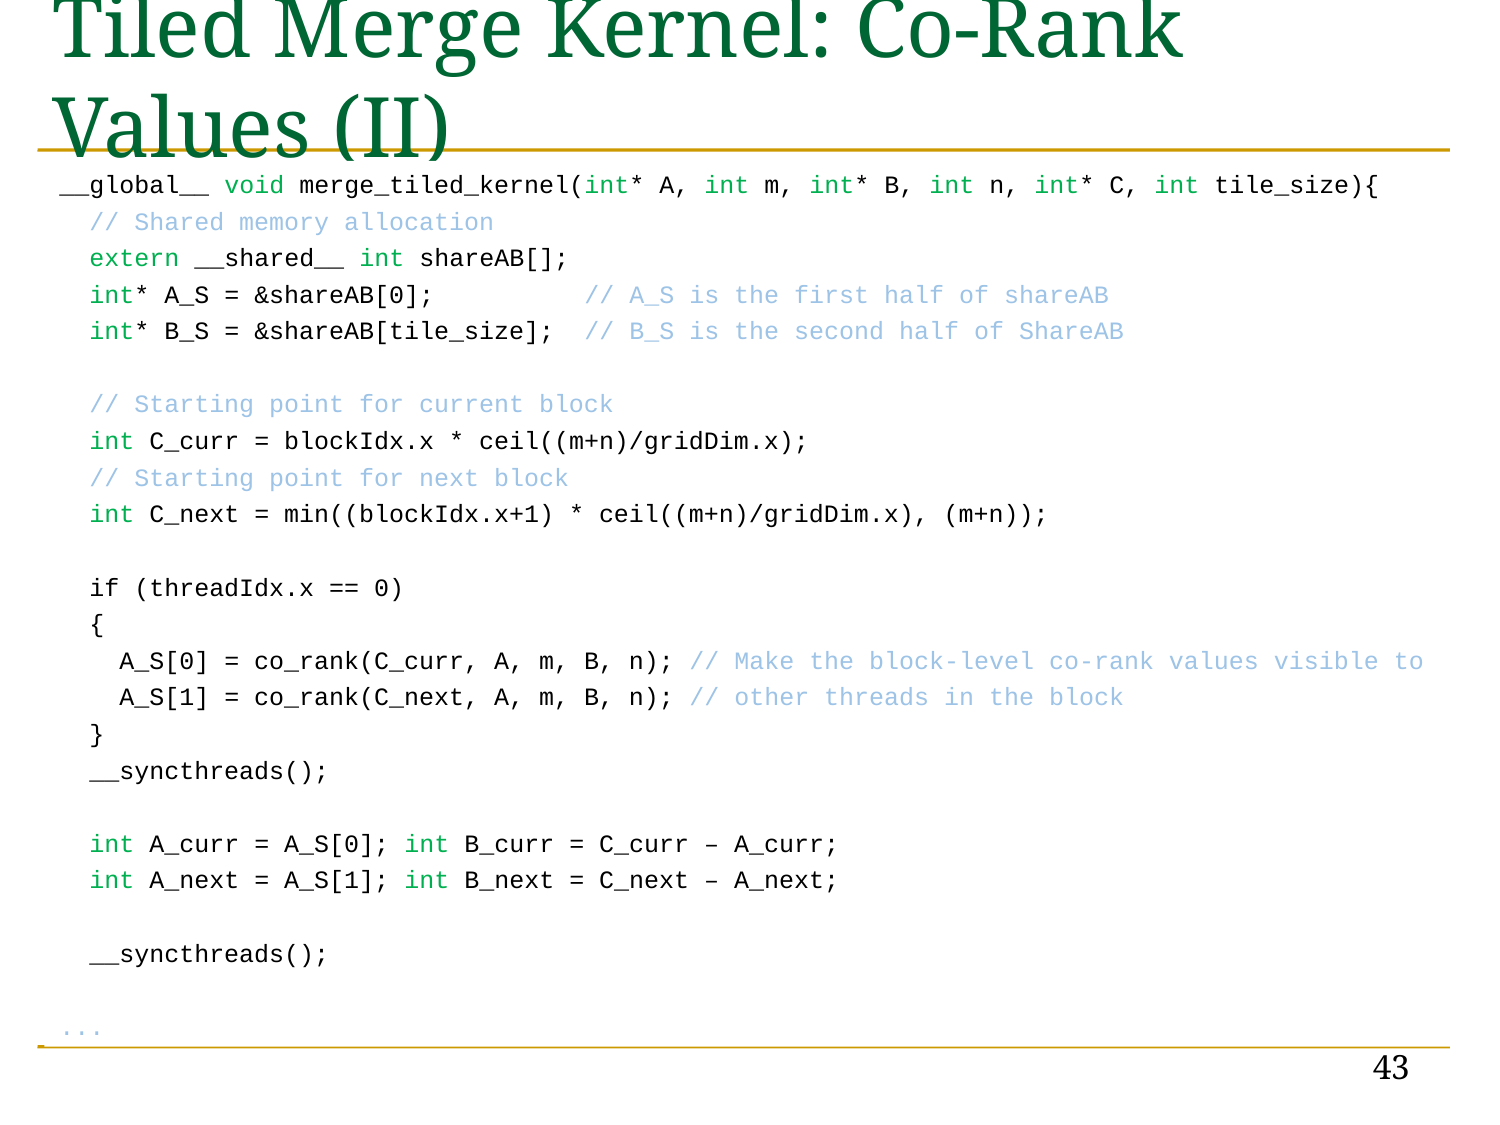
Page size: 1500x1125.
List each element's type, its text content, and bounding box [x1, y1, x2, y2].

slide_number 43 [1074, 1047, 1426, 1100]
text_box __global__ void merge_tiled_kernel(int* A, int m, int* B, int n, int* C, int tile_size){ // Shared memory allocation extern __shared__ int shareAB[]; int* A_S = &shareAB[0]; // A_S is the first half of shareAB int* B_S = &shareAB[tile_size]; // B_S is the second half of ShareAB // Starting point for current block int C_curr = blockIdx.x * ceil((m+n)/gridDim.x); // Starting point for next block int C_next = min((blockIdx.x+1) * ceil((m+n)/gridDim.x), (m+n)); if (threadIdx.x == 0) { A_S[0] = co_rank(C_curr, A, m, B, n); // Make the block-level co-rank values visible to A_S[1] = co_rank(C_next, A, m, B, n); // other threads in the block } __syncthreads(); int A_curr = A_S[0]; int B_curr = C_curr – A_curr; int A_next = A_S[1]; int B_next = C_next – A_next; __syncthreads(); ... [44, 160, 1456, 1047]
title Tiled Merge Kernel: Co-Rank Values (II) [37, 0, 1451, 150]
